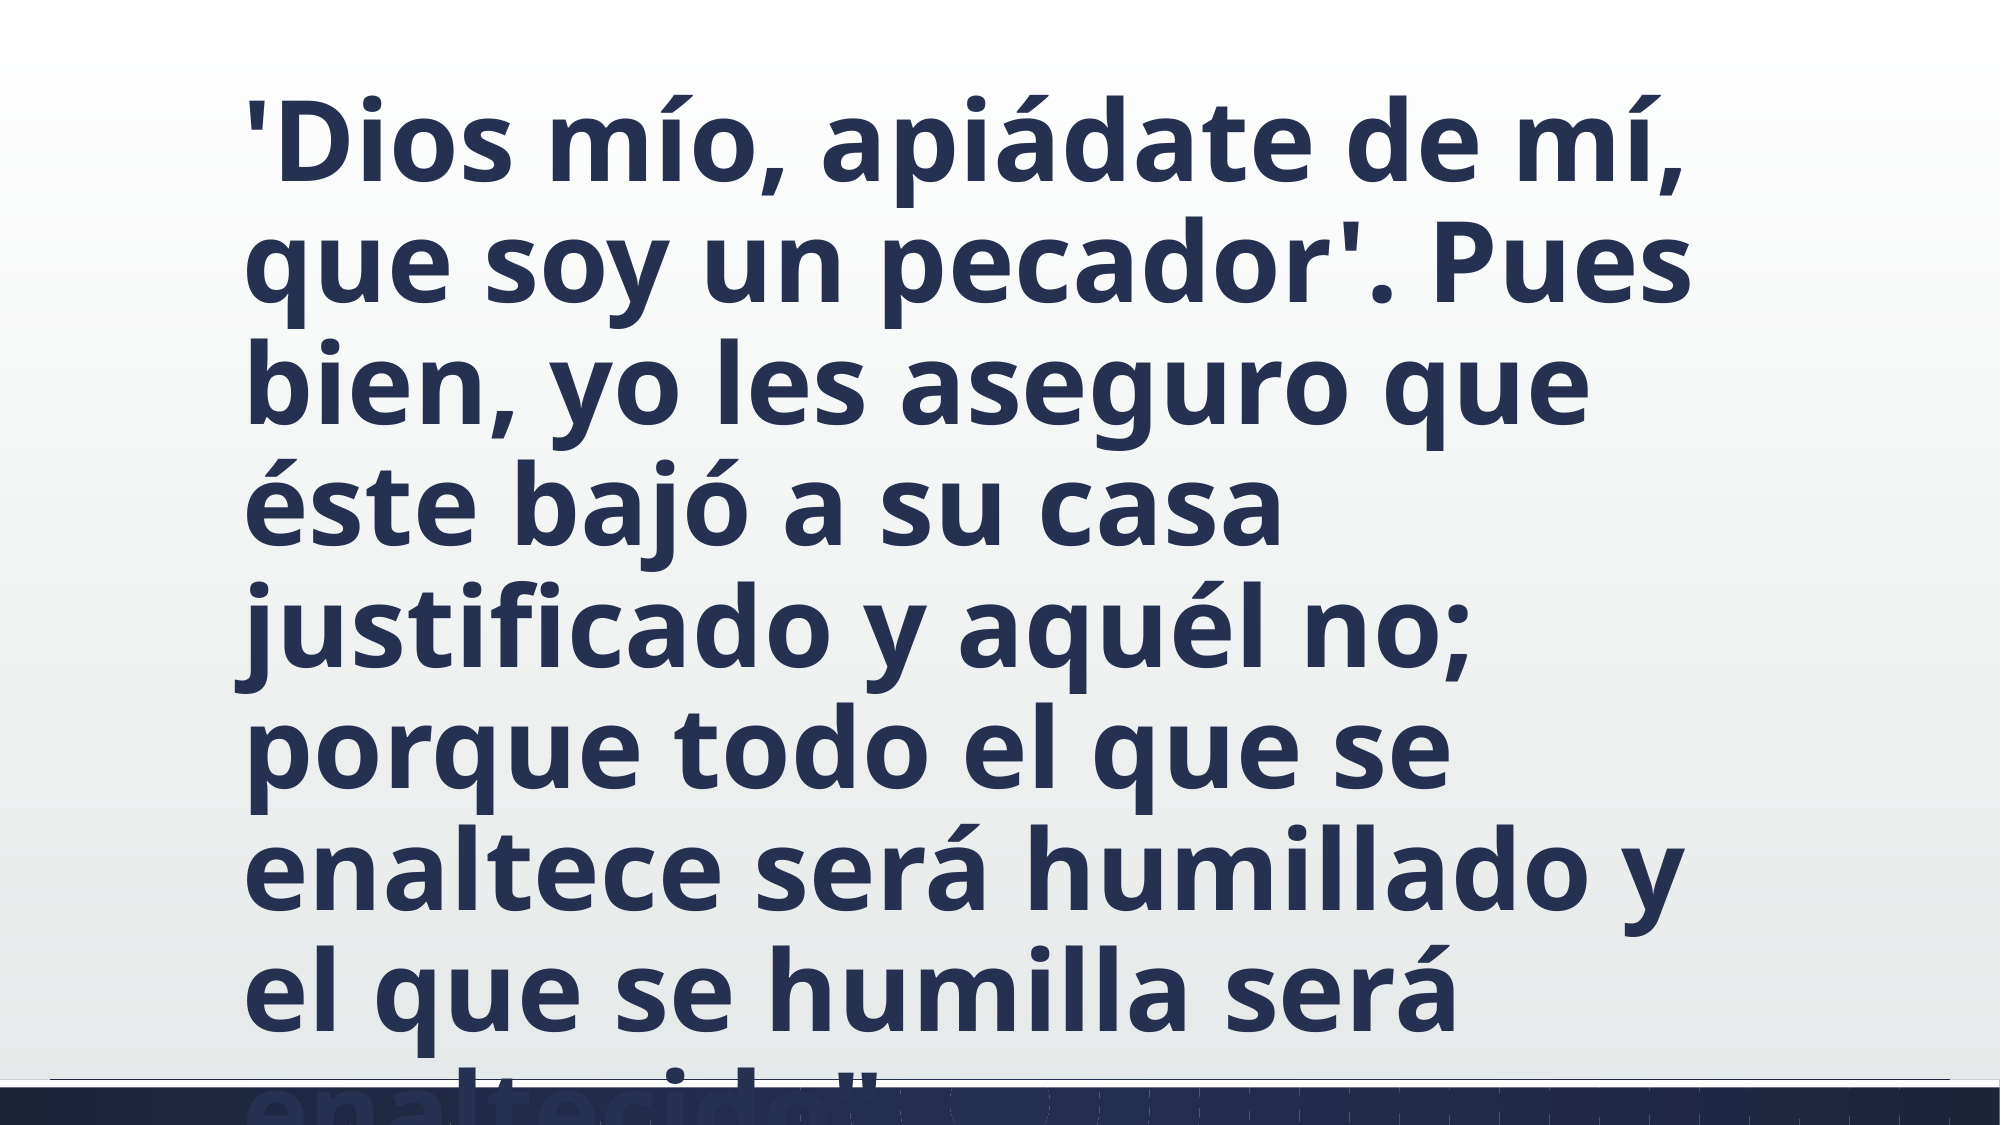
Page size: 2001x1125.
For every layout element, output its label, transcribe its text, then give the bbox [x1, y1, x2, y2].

list 'Dios mío, apiádate de mí, que soy un pecador'. Pues bien, yo les aseguro que éste bajó a su casa justificado y aquél no; porque todo el que se enaltece será humillado y el que se humilla será enaltecido". [219, 76, 1780, 990]
